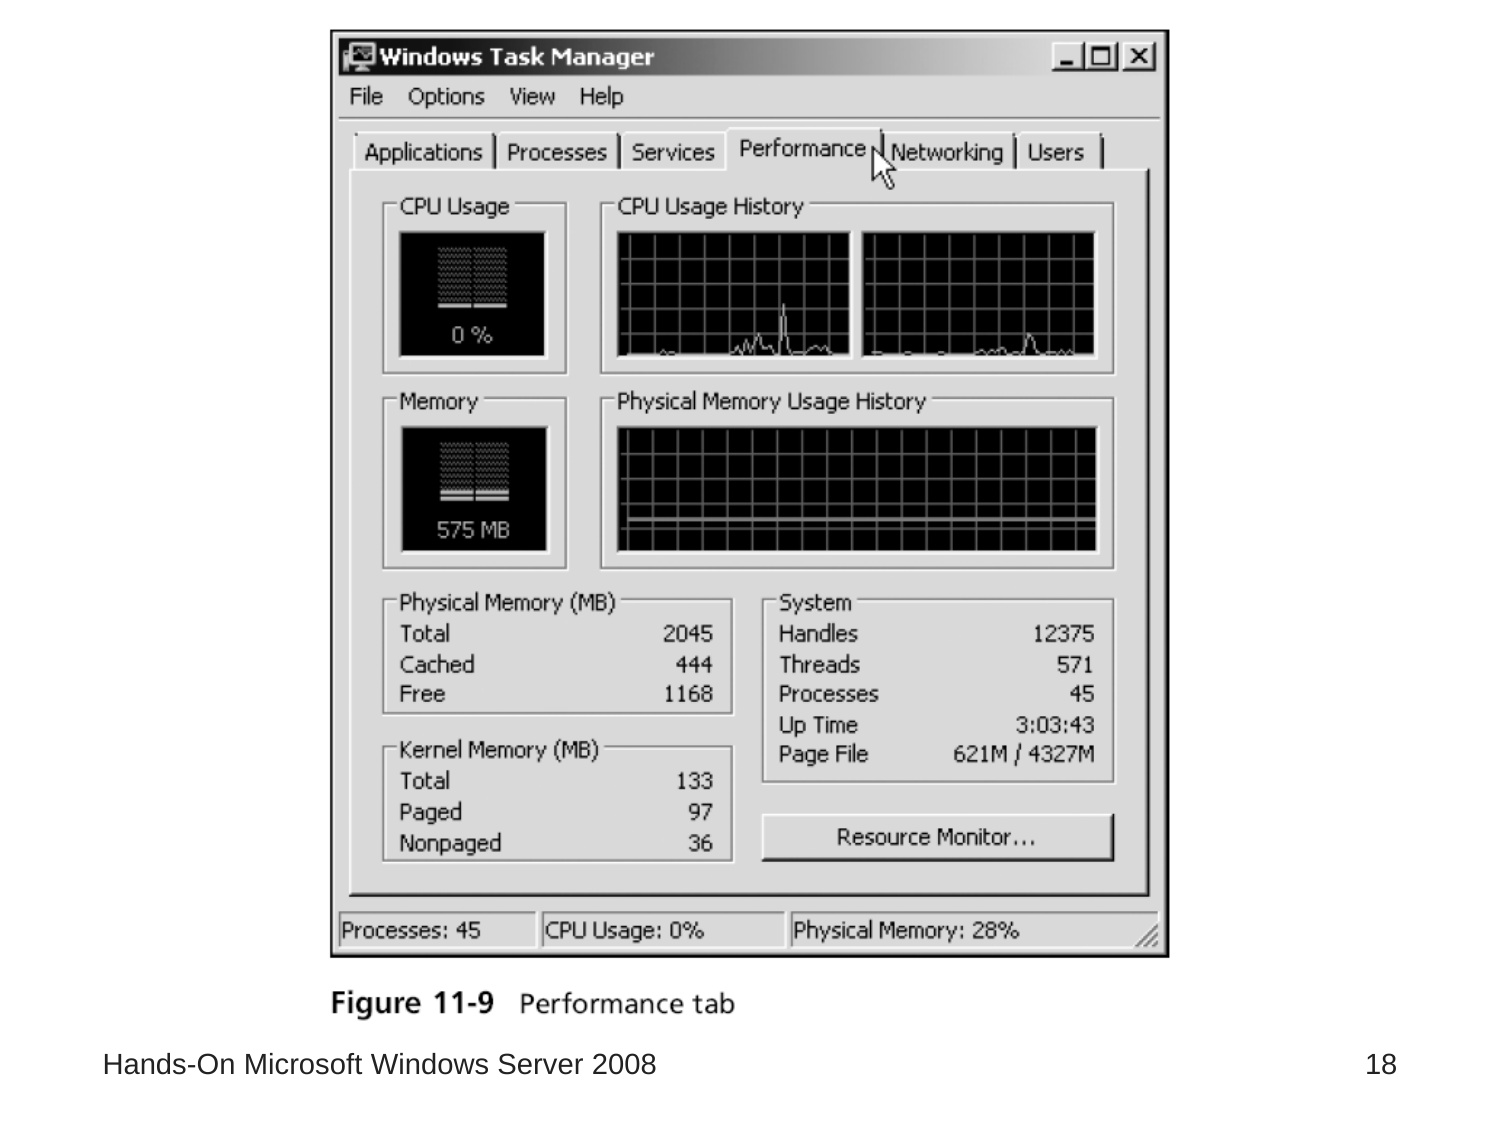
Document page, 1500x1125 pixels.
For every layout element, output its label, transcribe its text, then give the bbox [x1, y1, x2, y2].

picture [326, 24, 1174, 1026]
slide_number 18 [1074, 1037, 1413, 1101]
footer Hands-On Microsoft Windows Server 2008 [87, 1037, 1051, 1101]
